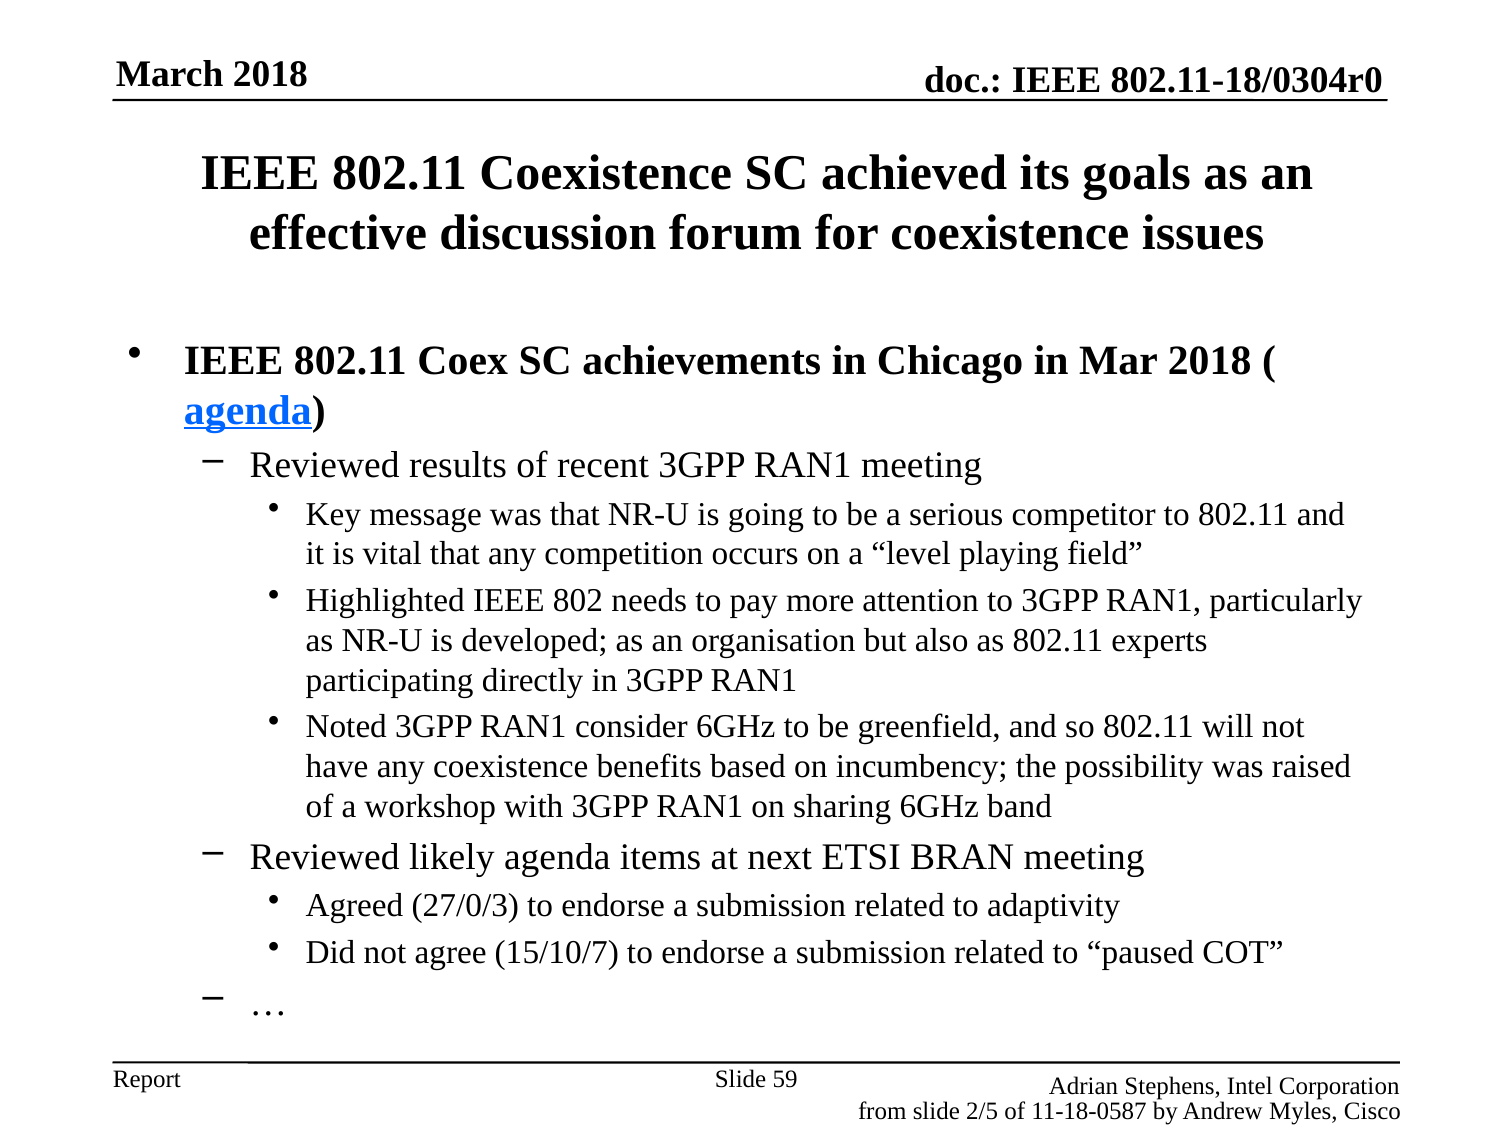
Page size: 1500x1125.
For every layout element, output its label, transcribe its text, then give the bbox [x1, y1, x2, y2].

title IEEE 802.11 Coexistence SC achieved its goals as an effective discussion forum for coexistence issues [112, 112, 1402, 288]
list IEEE 802.11 Coex SC achievements in Chicago in Mar 2018 (agenda) Reviewed results of recent 3GPP RAN1 meeting Key message was that NR-U is going to be a serious competitor to 802.11 and it is vital that any competition occurs on a “level playing field” Highlighted IEEE 802 needs to pay more attention to 3GPP RAN1, particularly as NR-U is developed; as an organisation but also as 802.11 experts participating directly in 3GPP RAN1 Noted 3GPP RAN1 consider 6GHz to be greenfield, and so 802.11 will not have any coexistence benefits based on incumbency; the possibility was raised of a workshop with 3GPP RAN1 on sharing 6GHz band Reviewed likely agenda items at next ETSI BRAN meeting Agreed (27/0/3) to endorse a submission related to adaptivity Did not agree (15/10/7) to endorse a submission related to “paused COT” … [112, 324, 1388, 1000]
footer Adrian Stephens, Intel Corporation [1044, 1069, 1401, 1087]
text_box from slide 2/5 of 11-18-0587 by Andrew Myles, Cisco [343, 1087, 1417, 1125]
slide_number Slide 59 [711, 1061, 801, 1093]
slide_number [115, 48, 376, 94]
